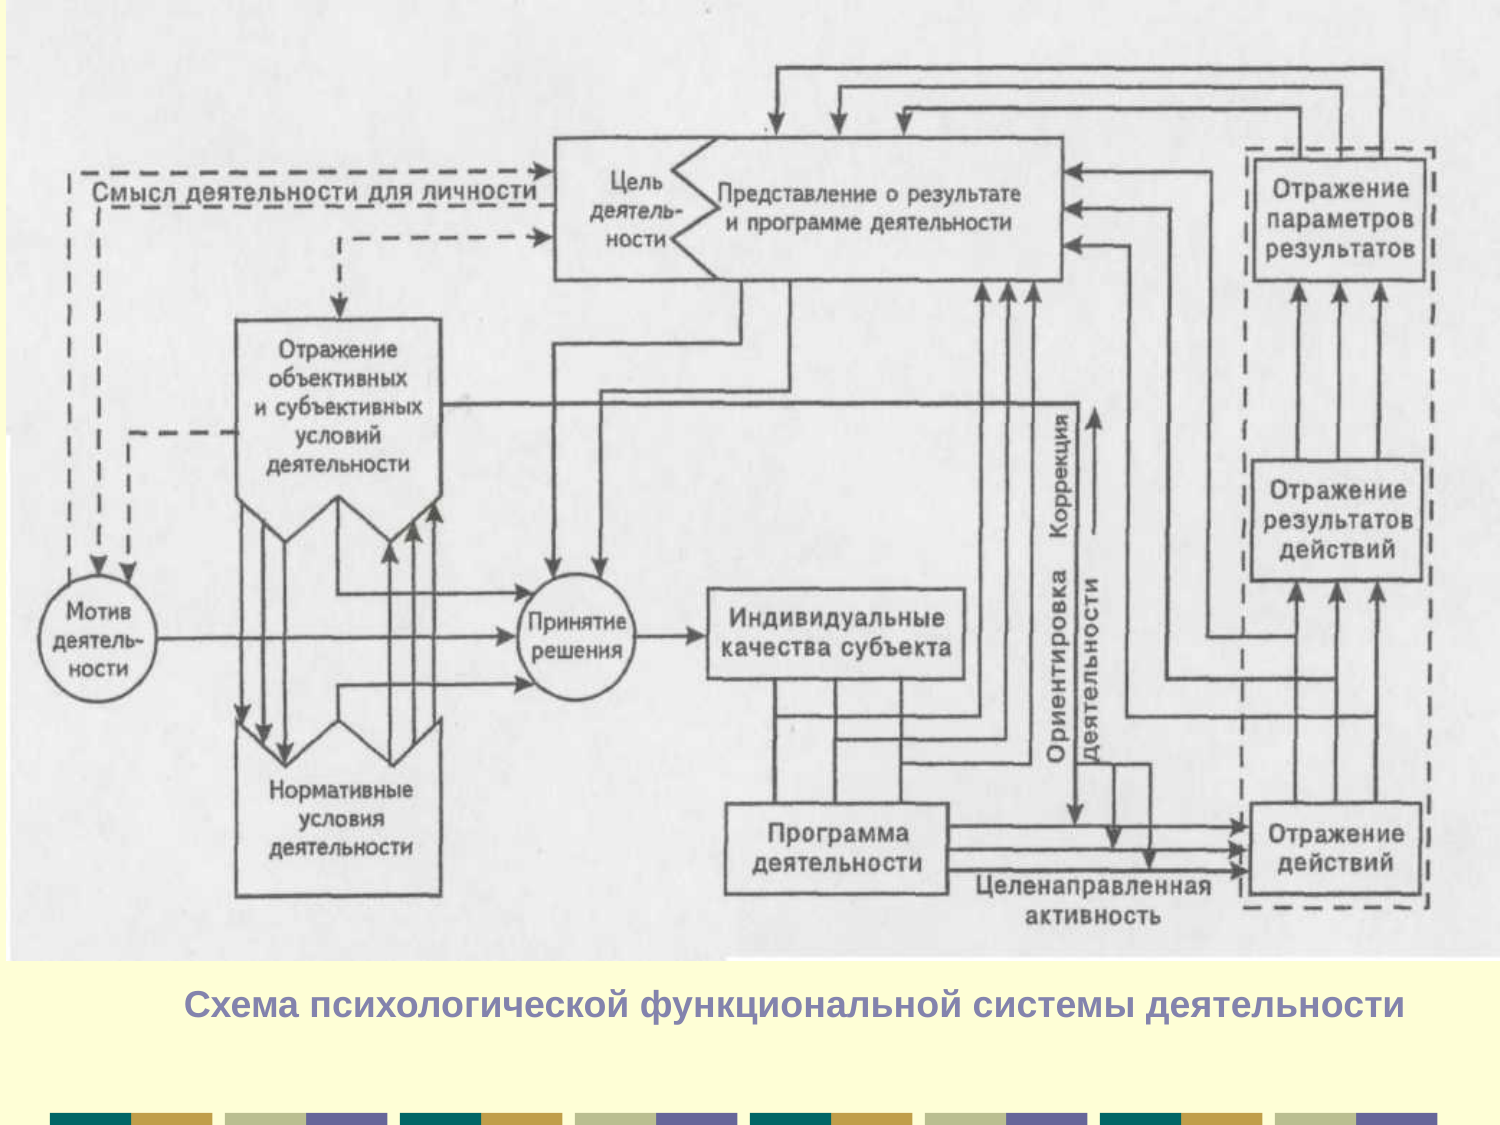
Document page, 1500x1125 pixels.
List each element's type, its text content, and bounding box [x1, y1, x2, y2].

text_box Схема психологической функциональной системы деятельности [168, 972, 1421, 1033]
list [6, 0, 1500, 962]
